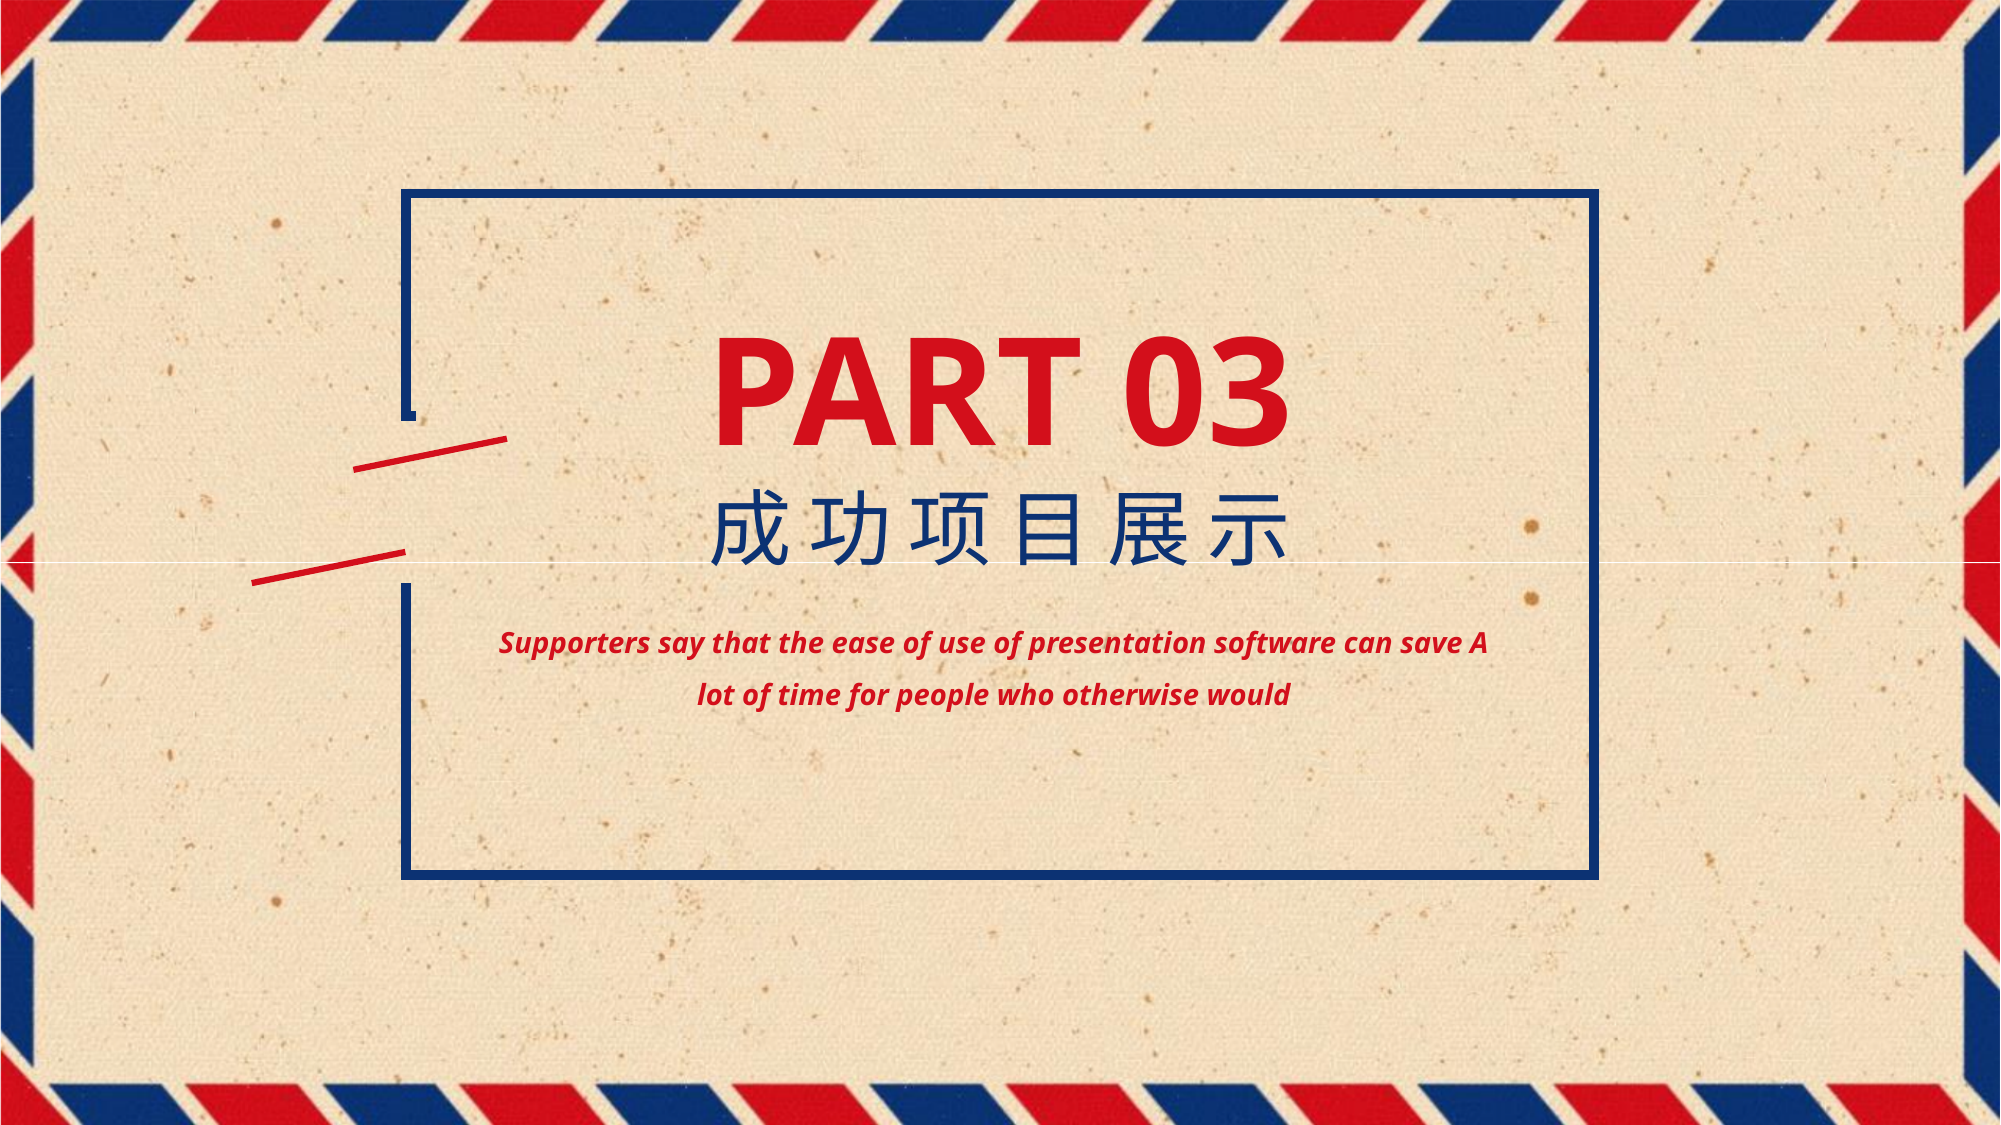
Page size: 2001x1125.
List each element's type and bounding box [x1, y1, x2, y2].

text_box [251, 193, 1595, 875]
text_box [0, 0, 2000, 1125]
